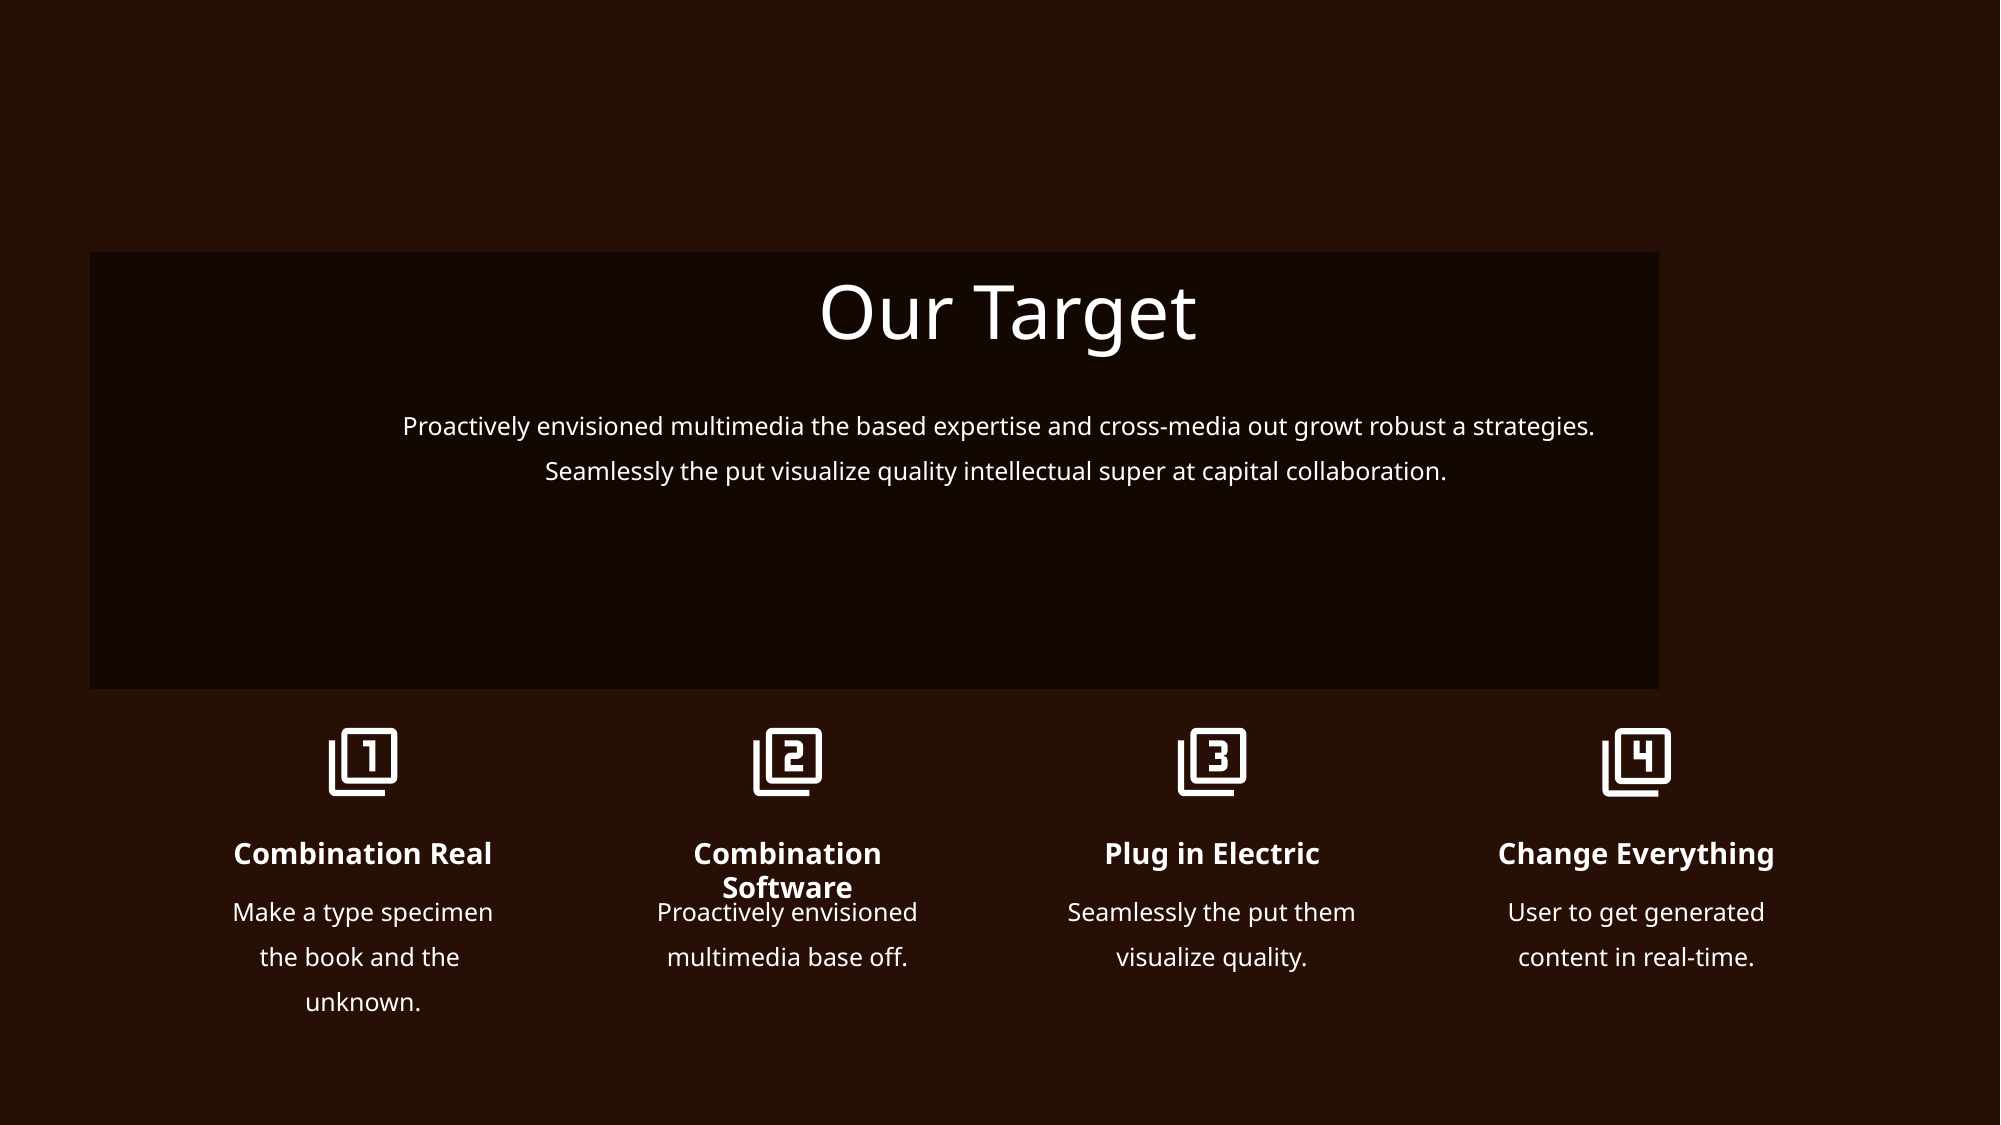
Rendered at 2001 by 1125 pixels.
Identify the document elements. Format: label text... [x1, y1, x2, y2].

text_box User to get generated content in real-time. [1488, 881, 1785, 972]
text_box [1614, 728, 1671, 785]
text_box [765, 727, 822, 784]
text_box [1190, 727, 1247, 784]
text_box Combination Real [215, 834, 512, 870]
text_box [1602, 740, 1659, 797]
text_box Make a type specimen the book and the unknown. [215, 881, 512, 1017]
text_box [89, 251, 1660, 690]
text_box Plug in Electric [1064, 834, 1361, 870]
text_box [753, 740, 810, 797]
text_box Combination Software [639, 834, 936, 881]
text_box Proactively envisioned multimedia base off. [639, 881, 936, 972]
text_box [1177, 740, 1234, 797]
text_box [341, 727, 398, 784]
text_box Change Everything [1488, 834, 1785, 870]
text_box [328, 740, 385, 797]
text_box Seamlessly the put them visualize quality. [1064, 881, 1361, 972]
picture [215, 158, 1785, 596]
